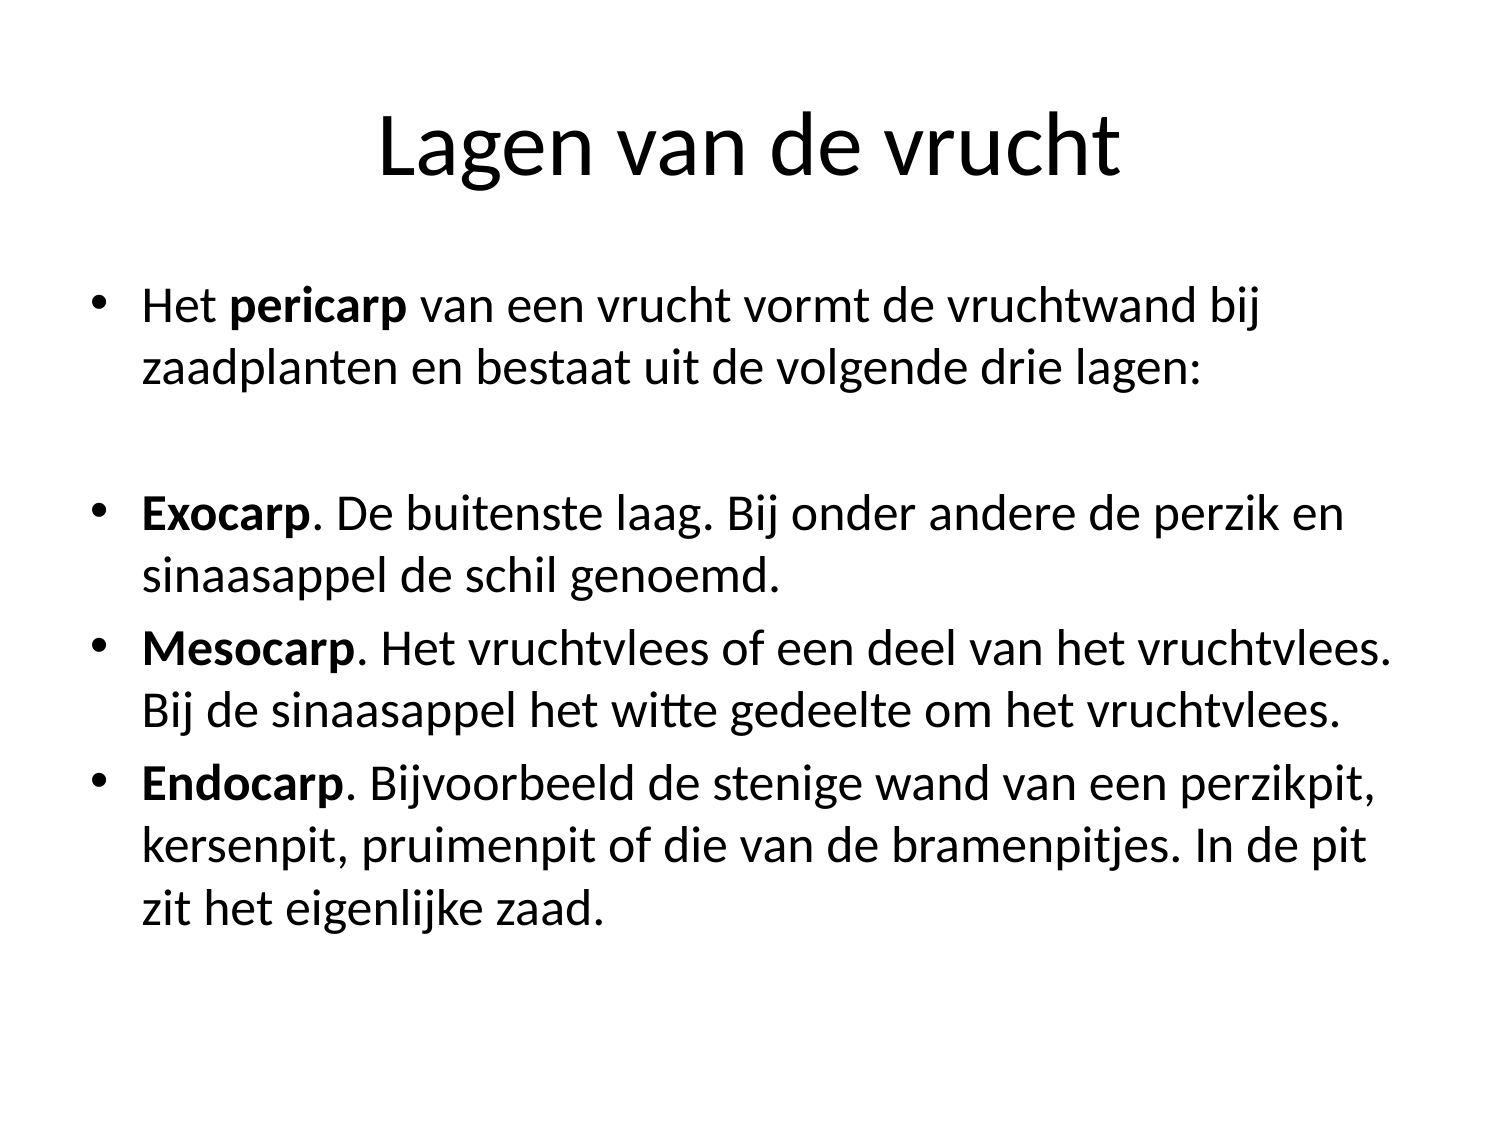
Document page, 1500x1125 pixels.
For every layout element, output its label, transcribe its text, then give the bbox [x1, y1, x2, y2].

title Lagen van de vrucht [75, 45, 1425, 233]
list Het pericarp van een vrucht vormt de vruchtwand bij zaadplanten en bestaat uit de volgende drie lagen: Exocarp. De buitenste laag. Bij onder andere de perzik en sinaasappel de schil genoemd. Mesocarp. Het vruchtvlees of een deel van het vruchtvlees. Bij de sinaasappel het witte gedeelte om het vruchtvlees. Endocarp. Bijvoorbeeld de stenige wand van een perzikpit, kersenpit, pruimenpit of die van de bramenpitjes. In de pit zit het eigenlijke zaad. [75, 262, 1425, 1005]
